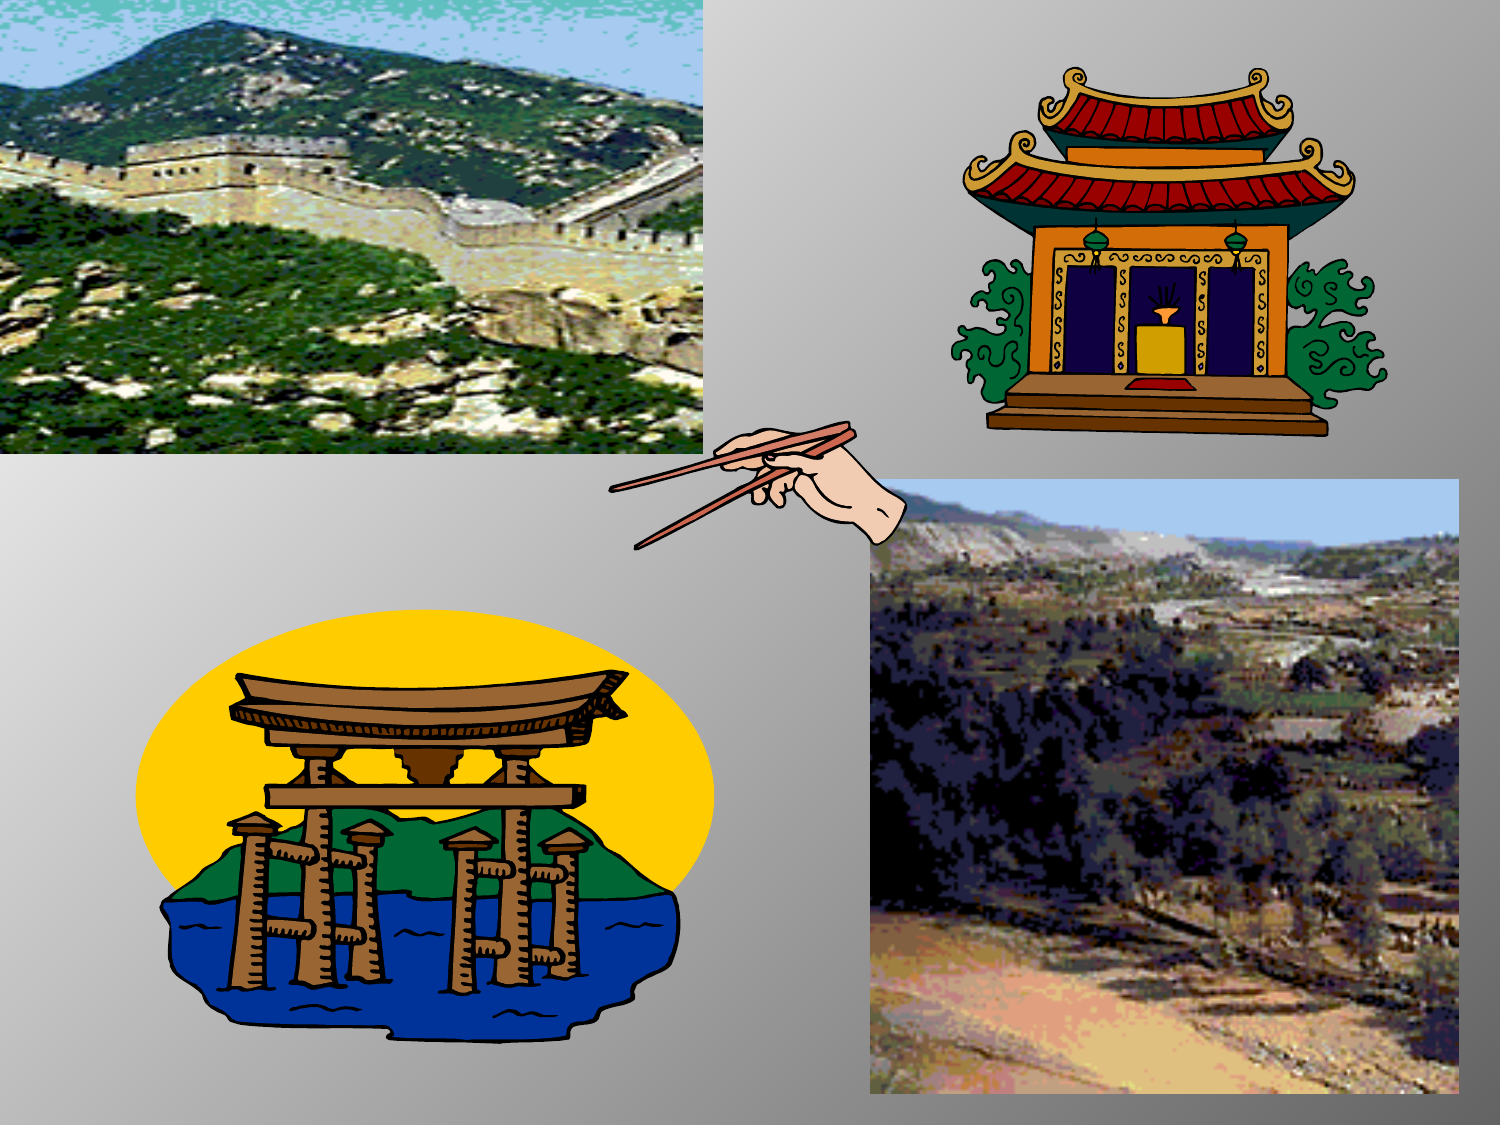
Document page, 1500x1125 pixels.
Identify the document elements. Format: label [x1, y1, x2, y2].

list [0, 0, 704, 455]
picture [135, 609, 715, 1044]
picture [608, 420, 1459, 1094]
picture [950, 66, 1388, 437]
